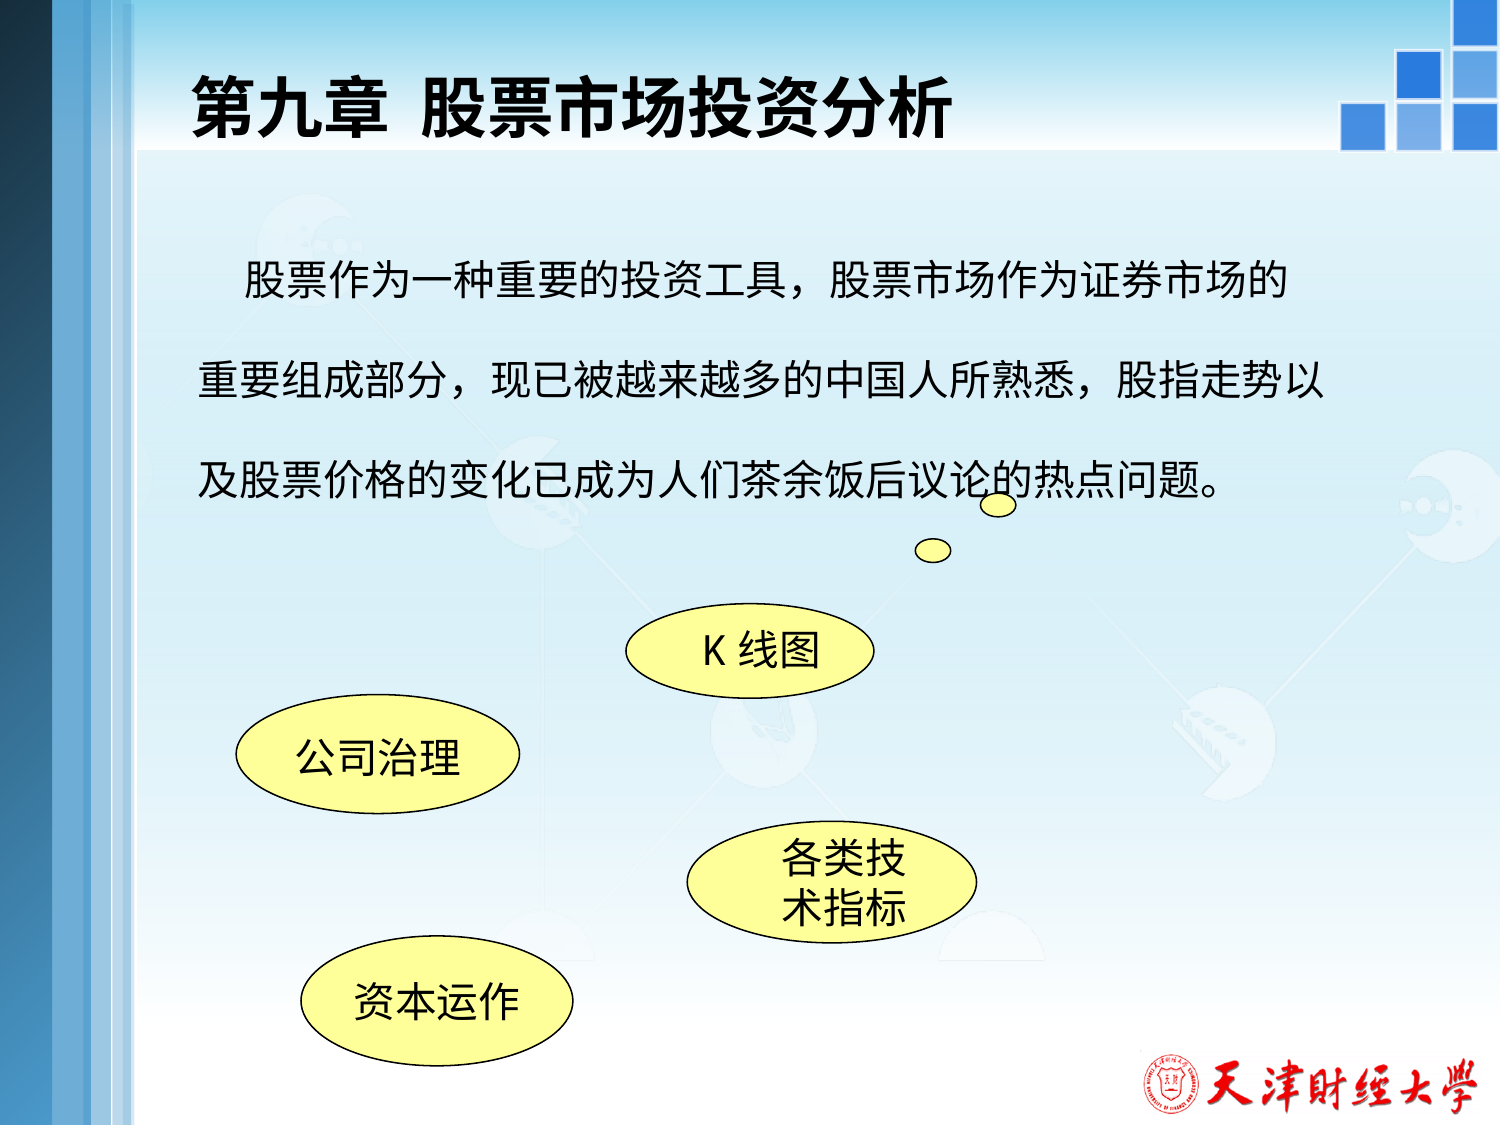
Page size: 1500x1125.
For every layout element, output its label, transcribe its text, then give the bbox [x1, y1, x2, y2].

picture [1131, 1049, 1500, 1119]
text_box [939, 841, 977, 923]
picture [132, 150, 1500, 965]
text_box [780, 939, 883, 943]
text_box [980, 493, 1016, 517]
text_box 股票作为一种重要的投资工具，股票市场作为证券市场的重要组成部分，现已被越来越多的中国人所熟悉，股指走势以及股票价格的变化已成为人们茶余饭后议论的热点问题。 [183, 196, 1341, 512]
text_box 公司治理 [265, 724, 491, 789]
text_box [625, 603, 846, 699]
text_box 各类技术指标 [749, 824, 939, 939]
text_box [915, 538, 951, 563]
title 第九章 股票市场投资分析 [174, 75, 1175, 138]
text_box K线图 [673, 615, 851, 681]
text_box 资本运作 [330, 968, 544, 1033]
text_box [687, 832, 749, 932]
text_box [851, 623, 874, 679]
text_box [301, 935, 573, 1066]
text_box [236, 694, 520, 814]
